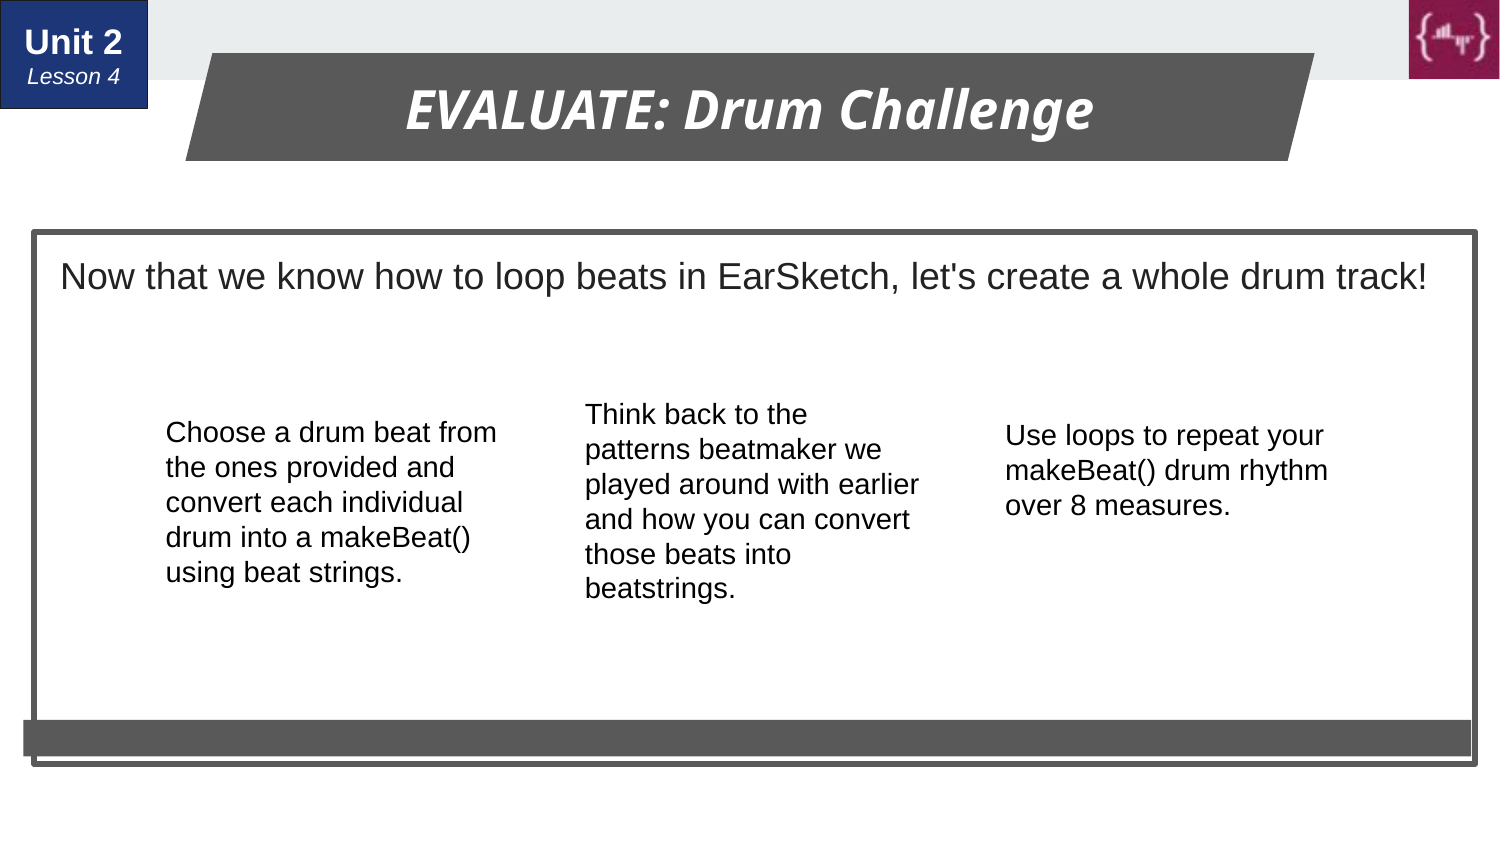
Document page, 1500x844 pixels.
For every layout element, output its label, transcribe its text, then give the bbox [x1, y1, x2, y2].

text_box [185, 53, 1315, 161]
title EVALUATE: Drum Challenge [221, 60, 1279, 155]
picture [37, 234, 1473, 761]
picture [1408, 0, 1500, 79]
text_box Unit 2 Lesson 4 [0, 0, 148, 109]
text_box [23, 719, 32, 757]
